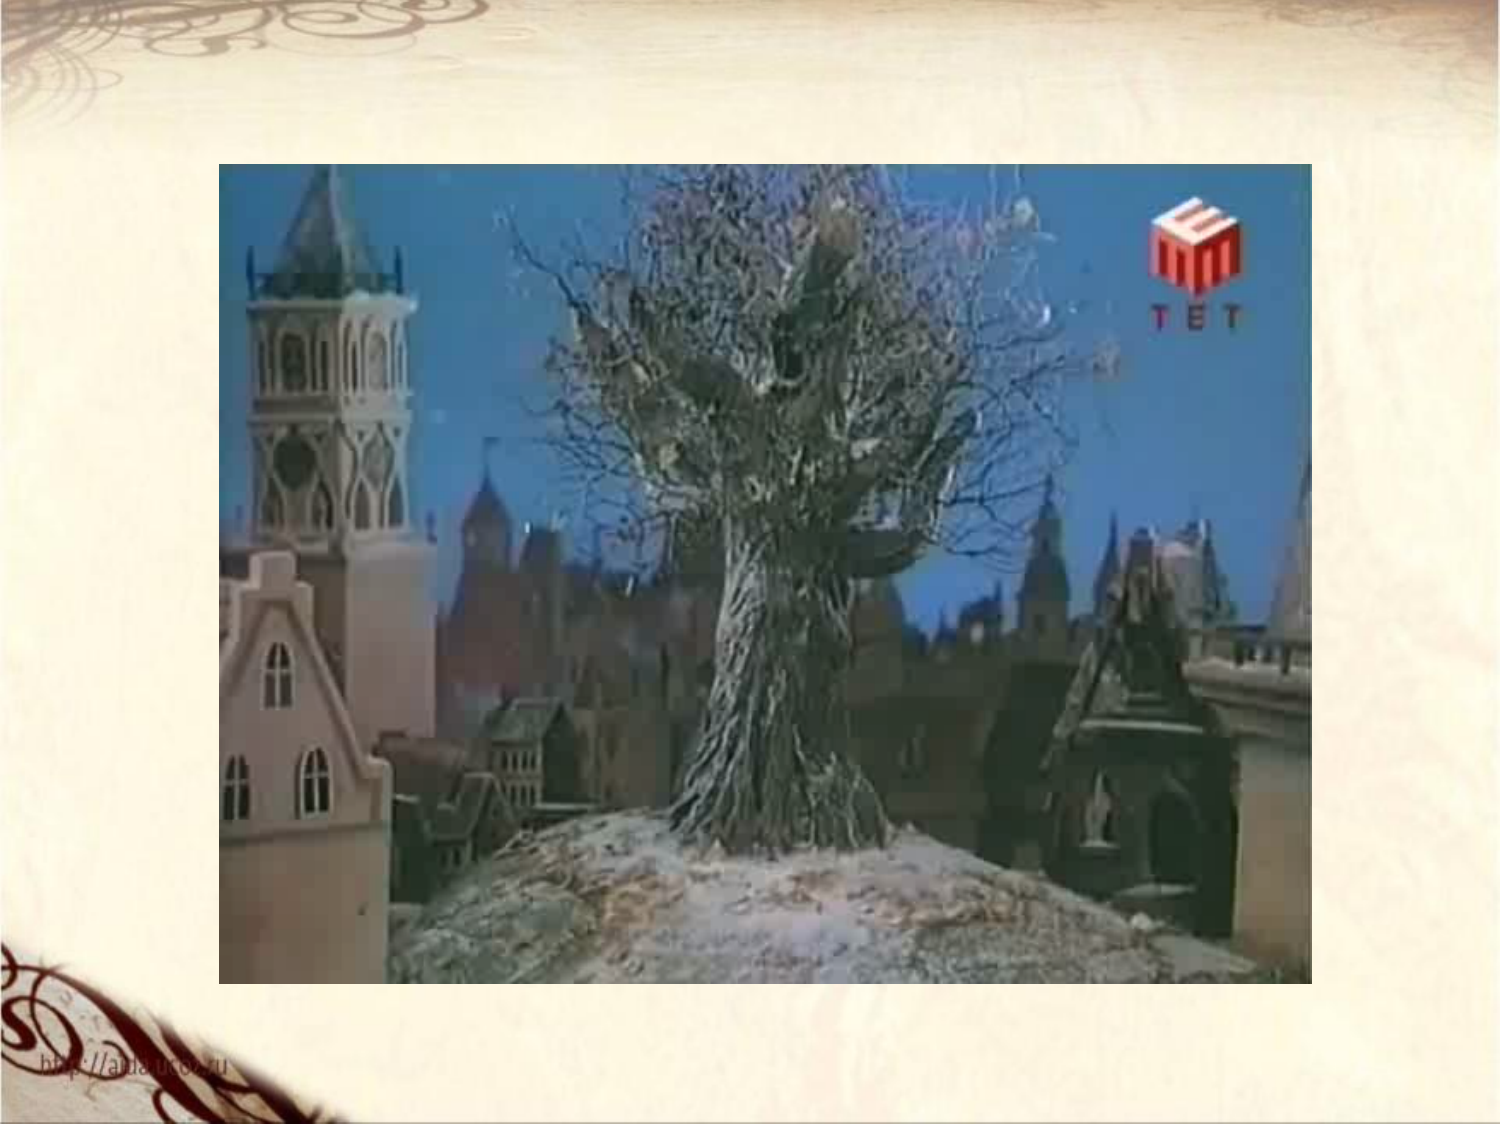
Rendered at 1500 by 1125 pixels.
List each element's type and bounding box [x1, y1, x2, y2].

picture [0, 0, 1500, 1124]
text_box [218, 163, 1313, 985]
